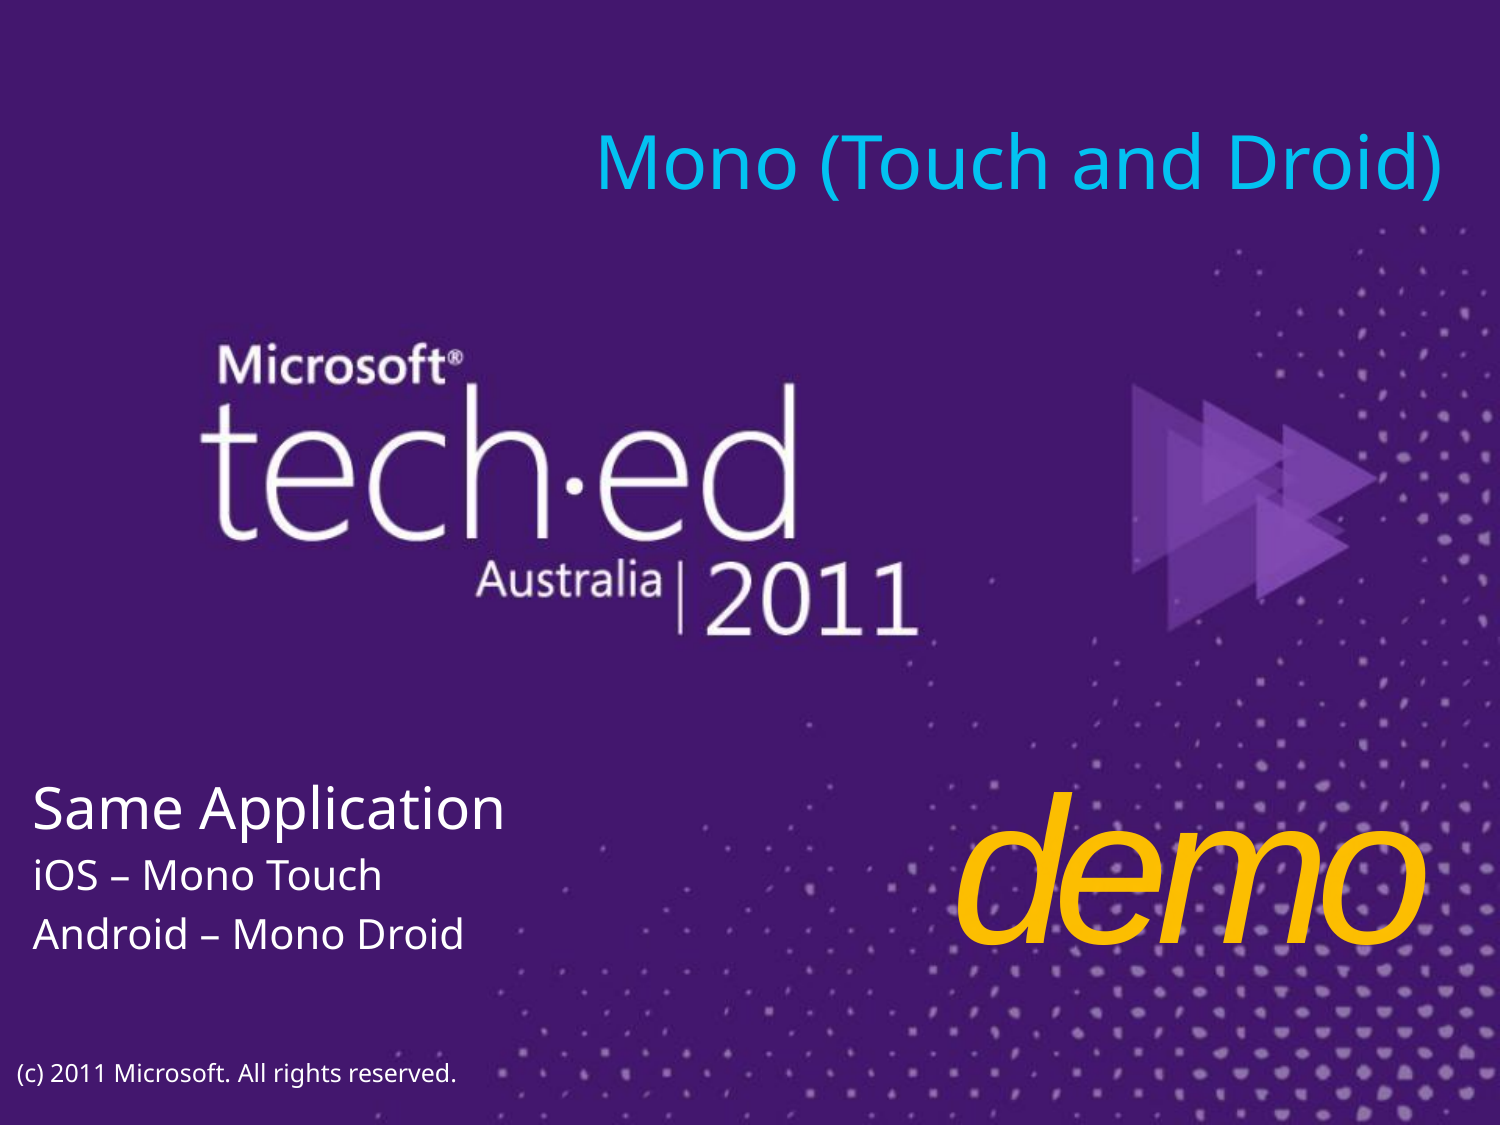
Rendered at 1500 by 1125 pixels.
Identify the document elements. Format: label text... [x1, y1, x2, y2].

list Same Application iOS – Mono Touch Android – Mono Droid [17, 763, 774, 1029]
picture [0, 0, 1500, 1125]
title Mono (Touch and Droid) [289, 66, 1459, 254]
text_box demo [903, 763, 1433, 990]
footer (c) 2011 Microsoft. All rights reserved. [0, 1042, 475, 1103]
